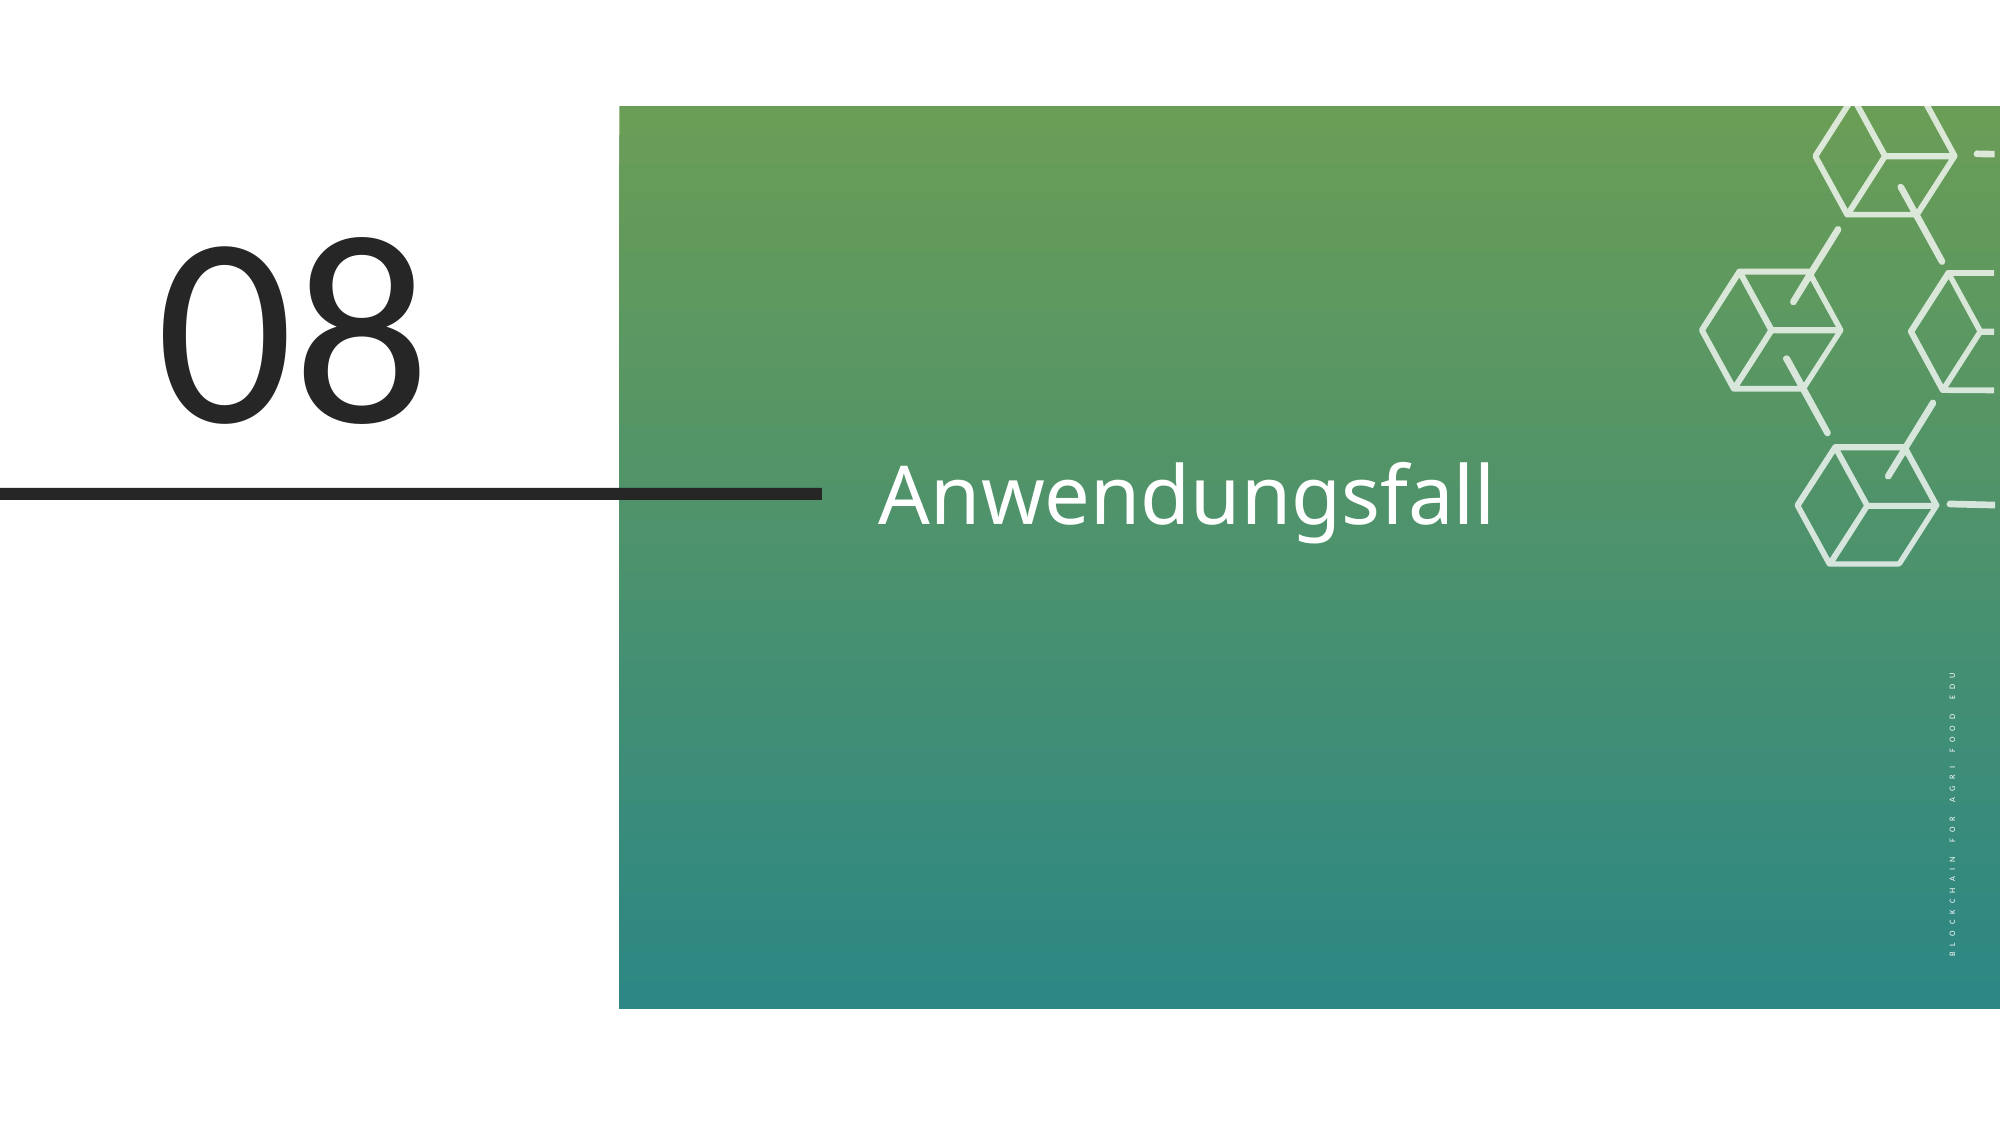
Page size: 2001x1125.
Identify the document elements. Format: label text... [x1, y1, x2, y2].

list 08 [141, 180, 481, 277]
list Anwendungsfall [864, 446, 1709, 899]
